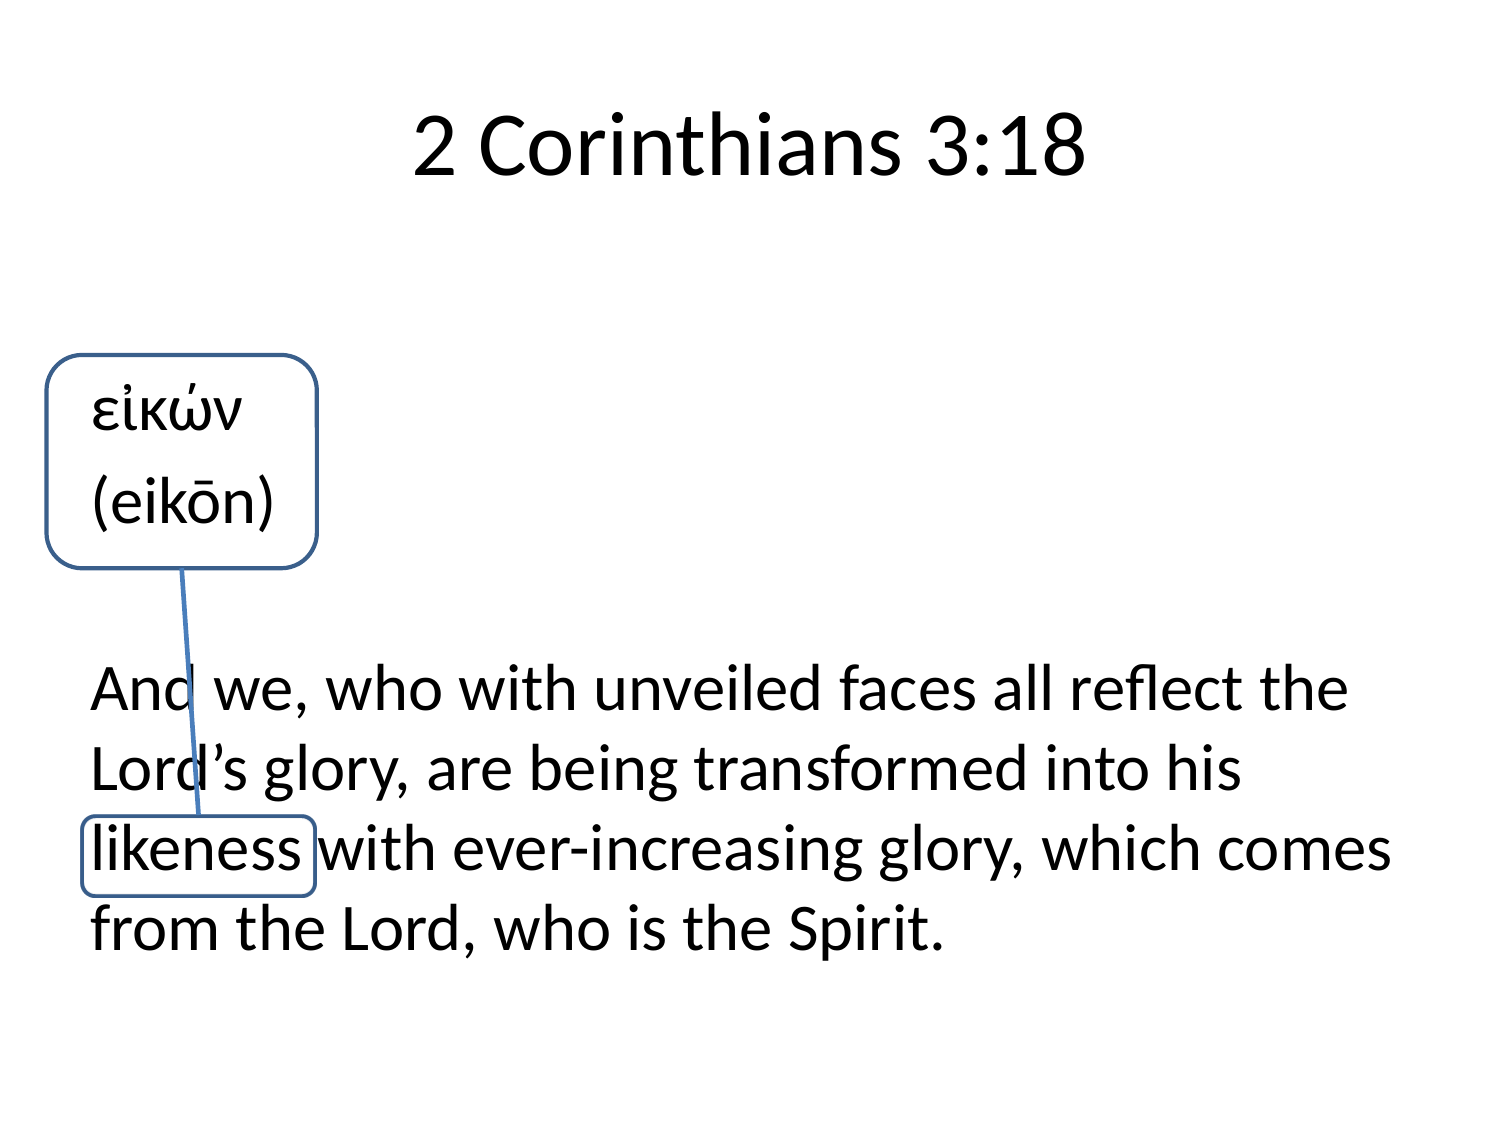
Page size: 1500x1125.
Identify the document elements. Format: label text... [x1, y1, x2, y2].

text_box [181, 567, 199, 816]
text_box [44, 352, 319, 571]
title 2 Corinthians 3:18 [75, 45, 1425, 233]
list εἰκών (eikōn) And we, who with unveiled faces all reflect the Lord’s glory, are being transformed into his likeness with ever-increasing glory, which comes from the Lord, who is the Spirit. [75, 262, 1425, 1005]
picture [80, 814, 317, 899]
